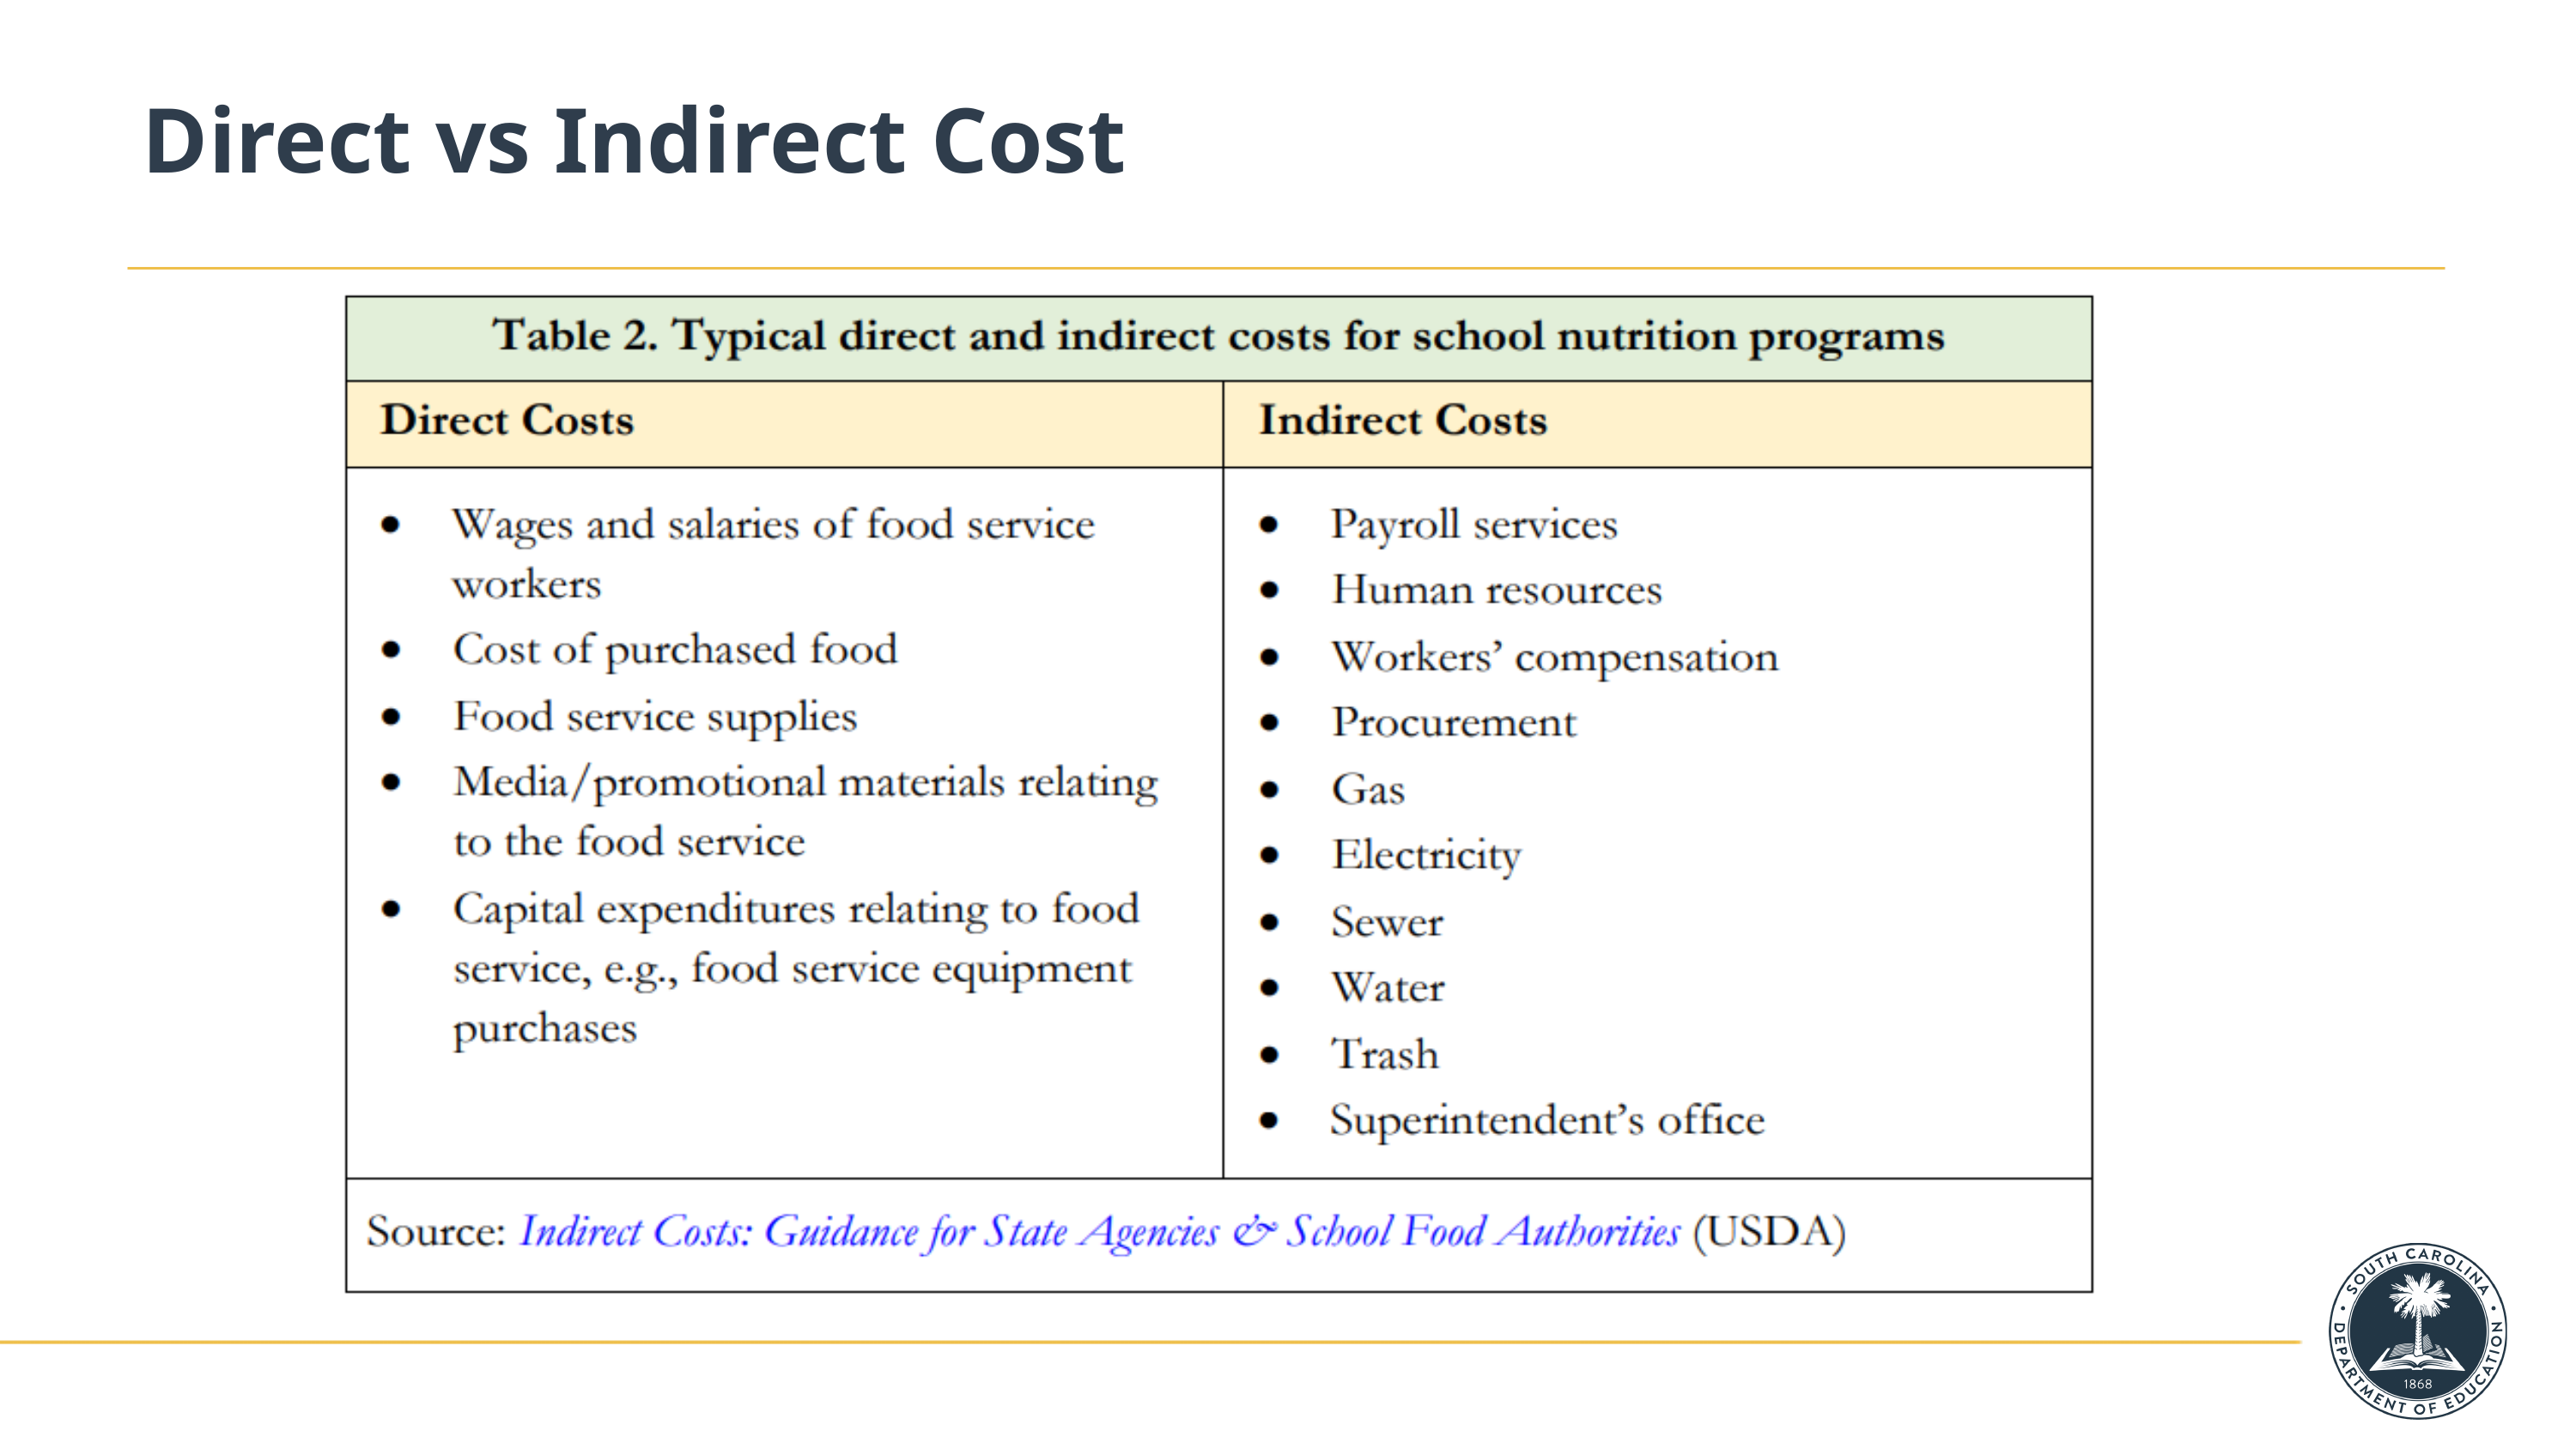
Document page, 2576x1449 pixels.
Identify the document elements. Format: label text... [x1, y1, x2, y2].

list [301, 273, 2136, 1304]
title Direct vs Indirect Cost [129, 76, 2447, 232]
picture [2329, 1243, 2507, 1420]
